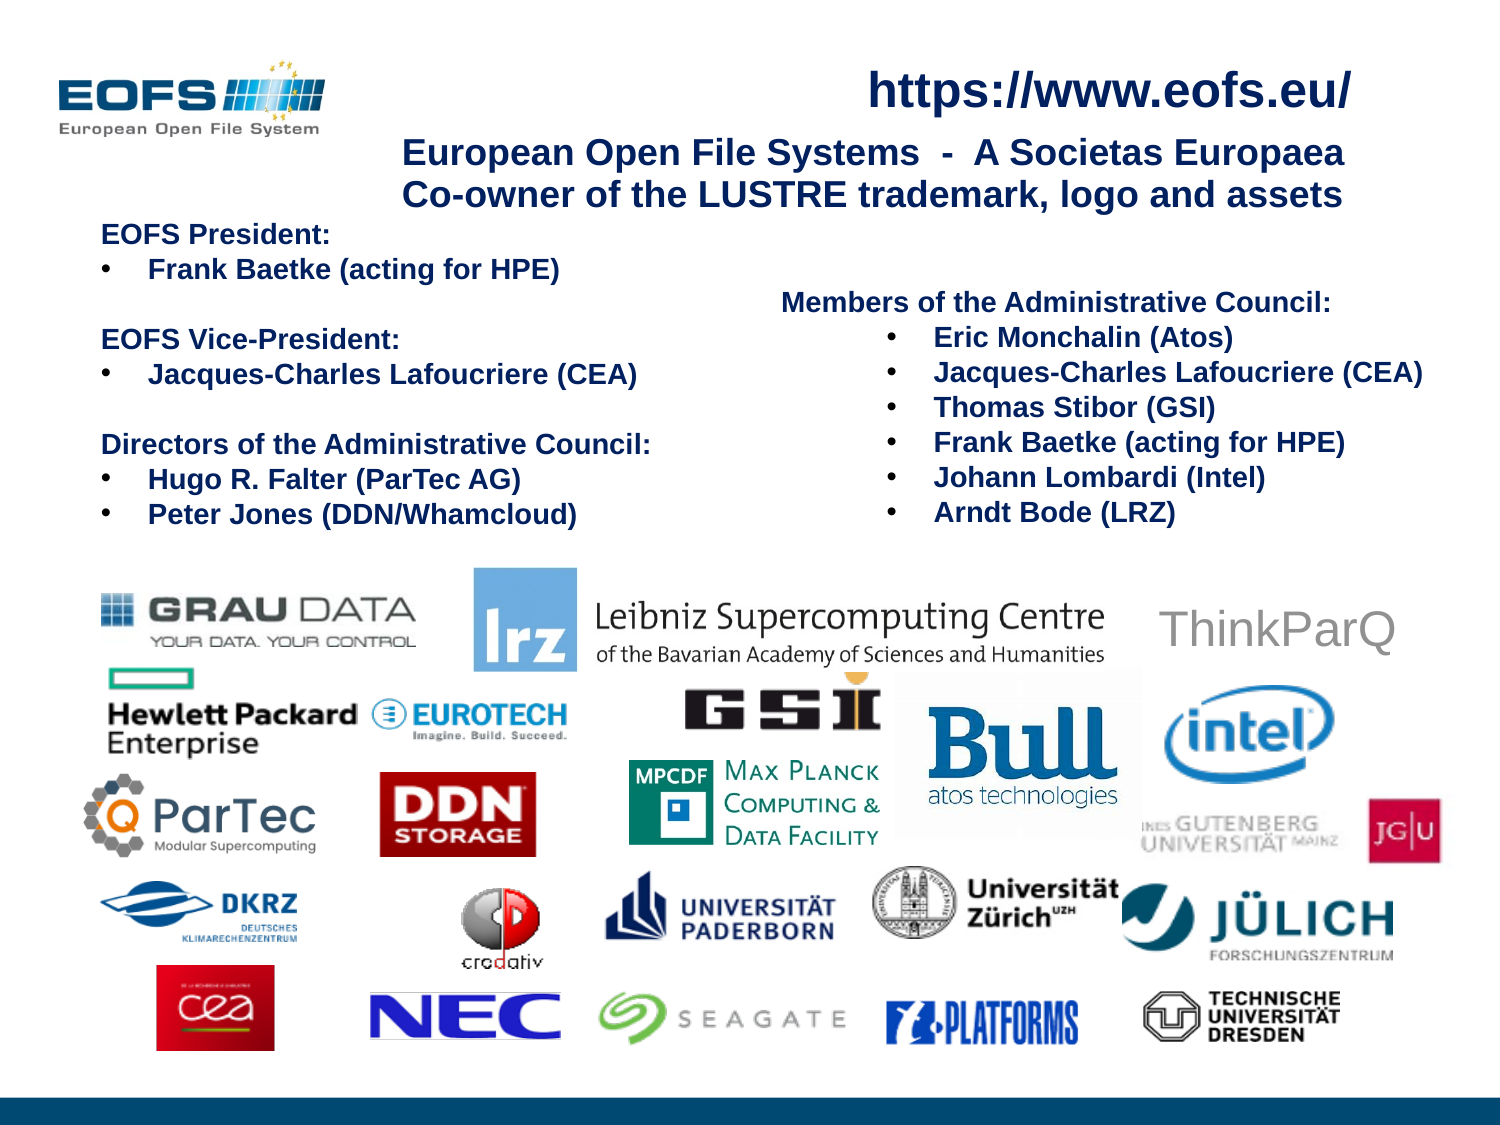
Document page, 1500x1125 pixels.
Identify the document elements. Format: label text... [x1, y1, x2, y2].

picture [378, 867, 843, 969]
picture [108, 667, 358, 760]
picture [370, 688, 568, 752]
picture [101, 593, 416, 647]
picture [59, 59, 325, 137]
text_box https://www.eofs.eu/ [867, 39, 1404, 142]
text_box Members of the Administrative Council: Eric Monchalin (Atos) Jacques-Charles Lafoucriere (CEA) Thomas Stibor (GSI) Frank Baetke (acting for HPE) Johann Lombardi (Intel) Arndt Bode (LRZ) [821, 276, 1459, 536]
picture [100, 881, 298, 943]
picture [629, 760, 880, 845]
picture [597, 978, 847, 1059]
picture [370, 986, 561, 1048]
text_box EOFS President: Frank Baetke (acting for HPE) EOFS Vice-President: Jacques-Charles Lafoucriere (CEA) Directors of the Administrative Council: Hugo R. Falter (ParTec AG) Peter Jones (DDN/Whamcloud) [86, 208, 821, 538]
text_box ThinkParQ [1109, 588, 1452, 664]
picture [884, 991, 1082, 1055]
picture [472, 567, 1456, 968]
picture [1143, 991, 1341, 1043]
picture [82, 772, 317, 858]
picture [326, 772, 590, 857]
title European Open File Systems - A Societas Europaea Co-owner of the LUSTRE trademark, logo and assets [401, 122, 1393, 226]
picture [82, 965, 348, 1051]
